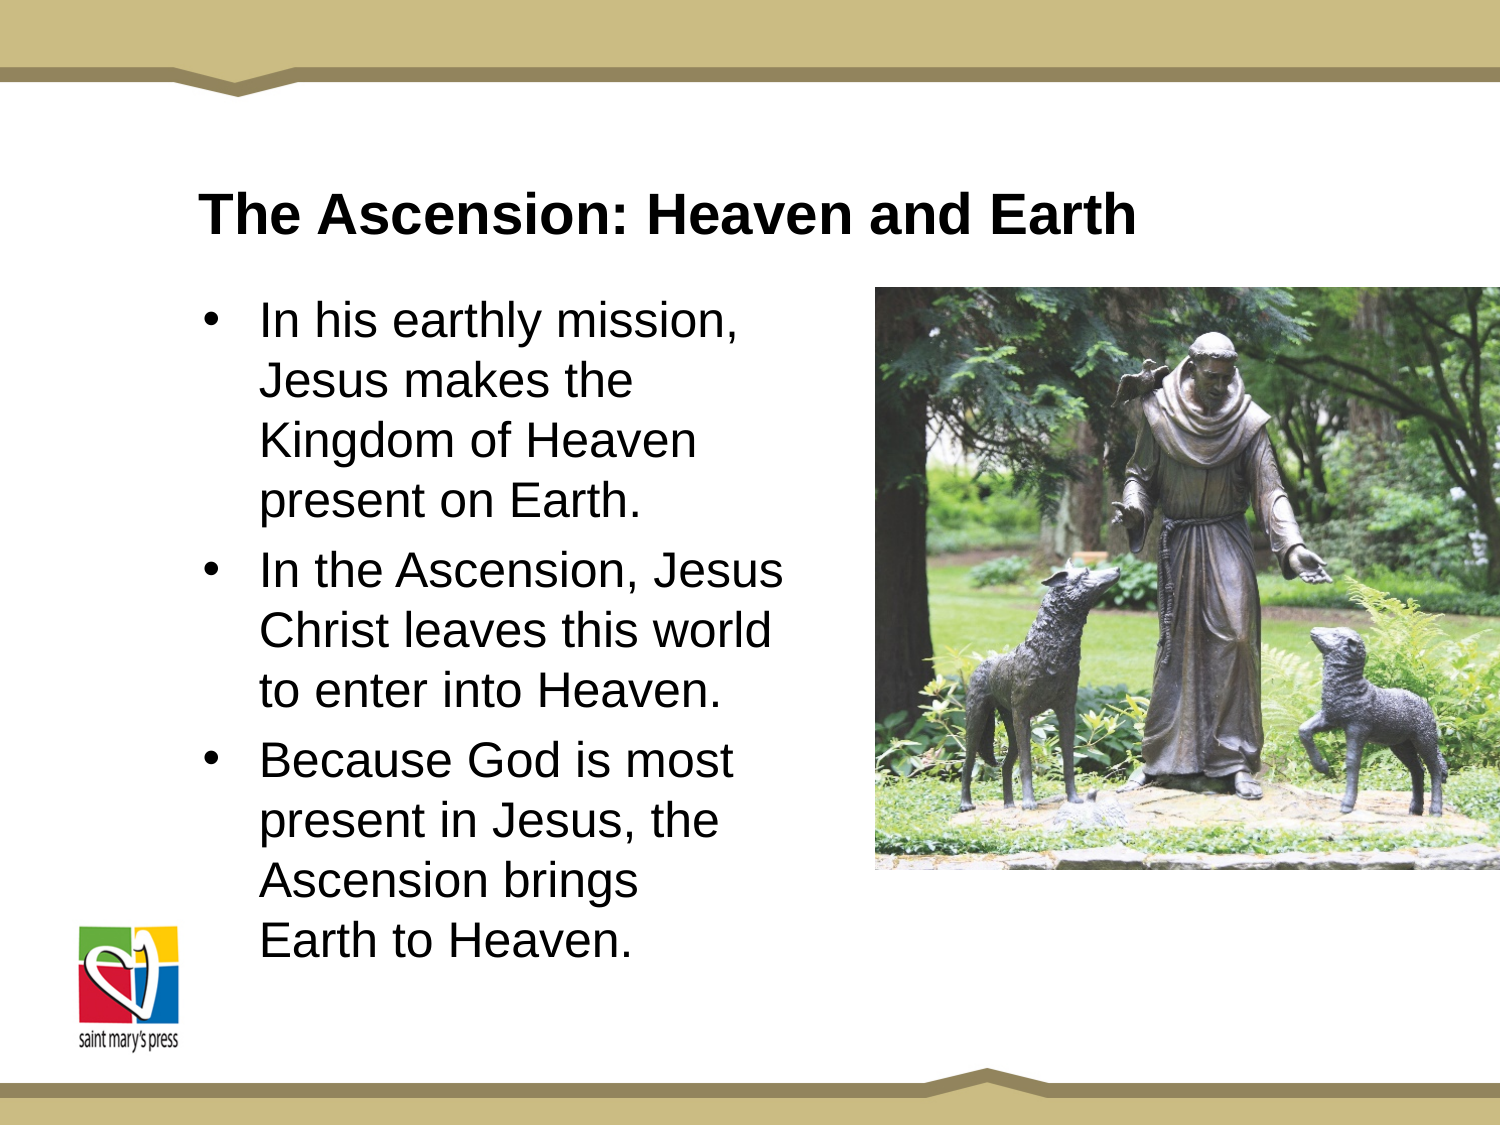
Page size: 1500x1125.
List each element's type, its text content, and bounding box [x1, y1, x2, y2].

list In his earthly mission, Jesus makes the Kingdom of Heaven present on Earth. In the Ascension, Jesus Christ leaves this world to enter into Heaven. Because God is most present in Jesus, the Ascension brings Earth to Heaven. [187, 280, 838, 998]
title The Ascension: Heaven and Earth [183, 167, 1500, 256]
picture [0, 0, 1500, 1125]
